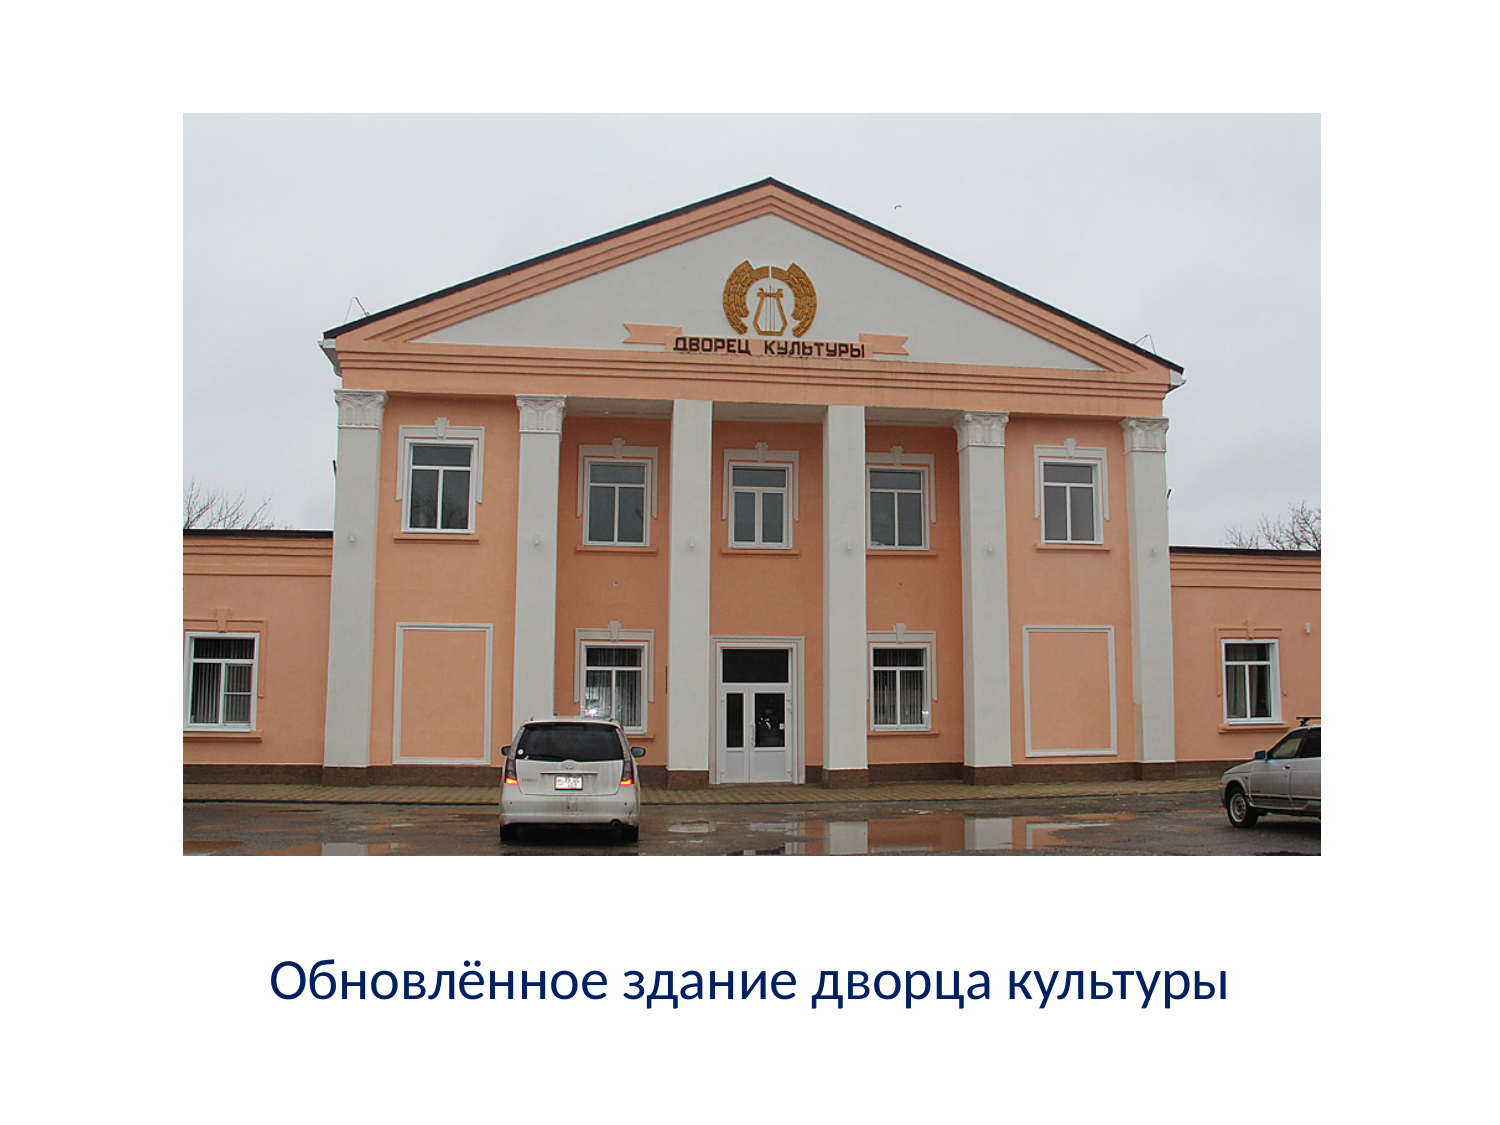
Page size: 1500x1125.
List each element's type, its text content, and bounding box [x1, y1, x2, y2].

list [182, 113, 1321, 857]
title Обновлённое здание дворца культуры [75, 905, 1425, 1047]
